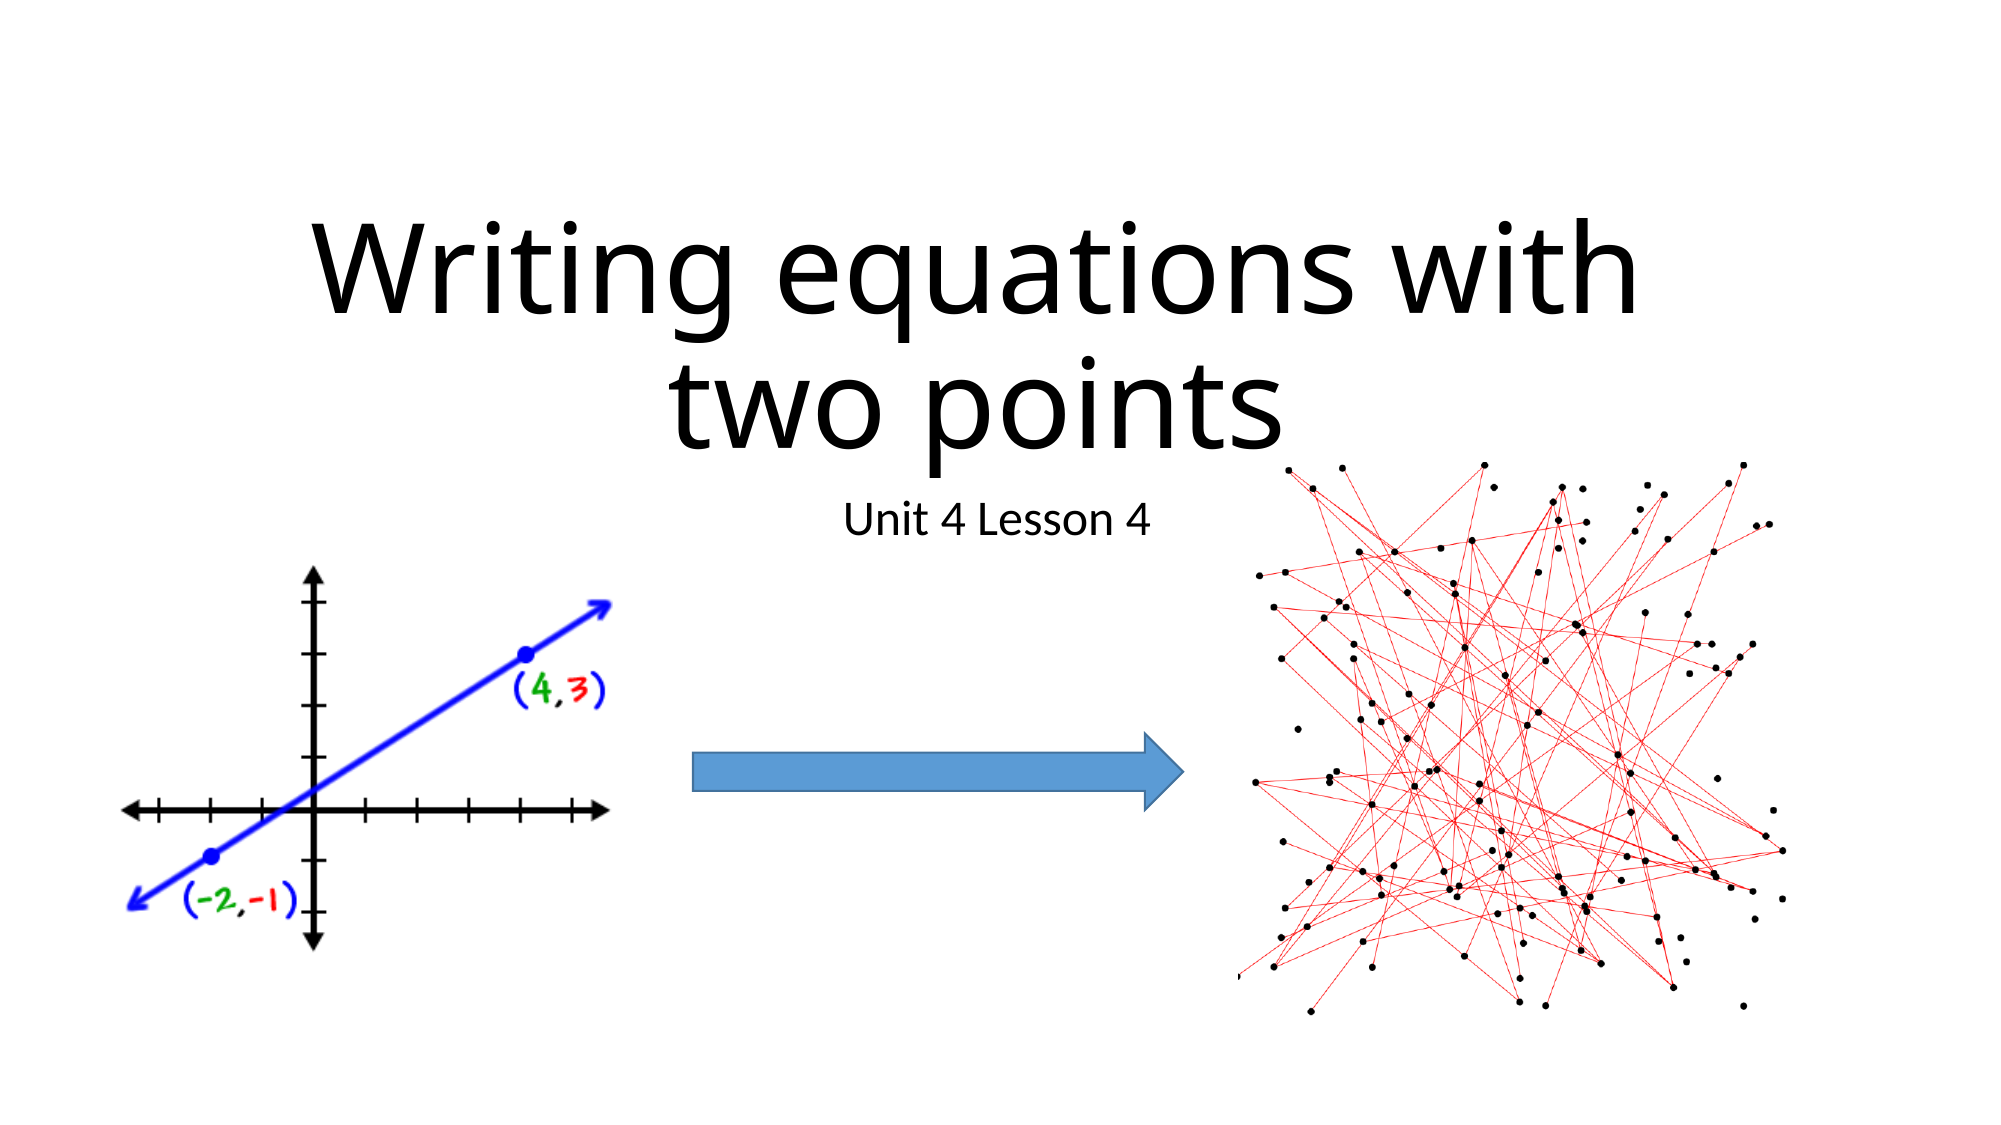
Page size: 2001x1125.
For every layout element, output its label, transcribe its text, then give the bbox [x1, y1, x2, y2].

title Writing equations with two points [227, 91, 1728, 483]
picture [119, 565, 613, 953]
subtitle Unit 4 Lesson 4 [247, 485, 1238, 757]
text_box [691, 731, 1185, 813]
picture [1238, 462, 1803, 1031]
